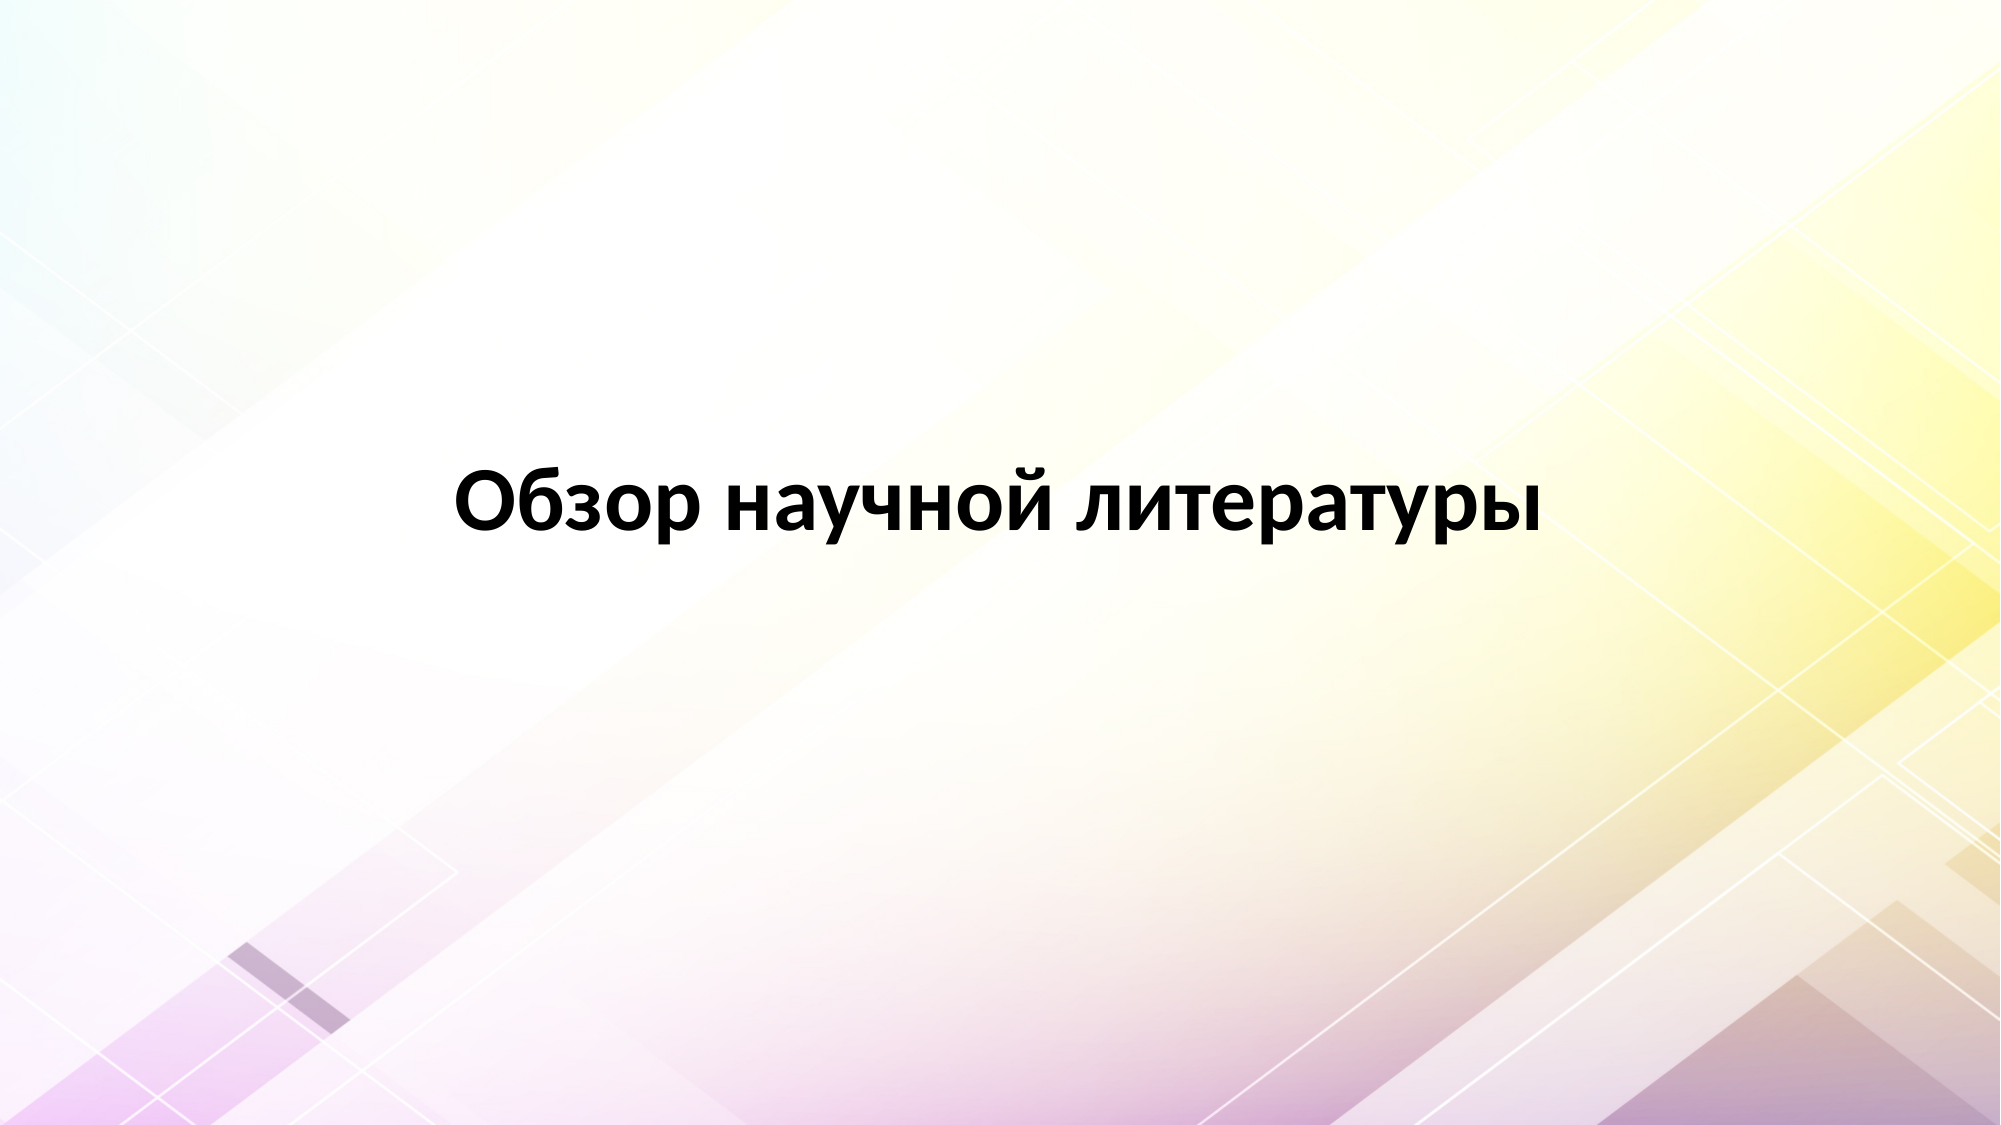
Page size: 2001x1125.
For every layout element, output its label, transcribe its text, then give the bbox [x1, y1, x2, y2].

list Обзор научной литературы [137, 443, 1863, 1014]
picture [0, 0, 2000, 1125]
